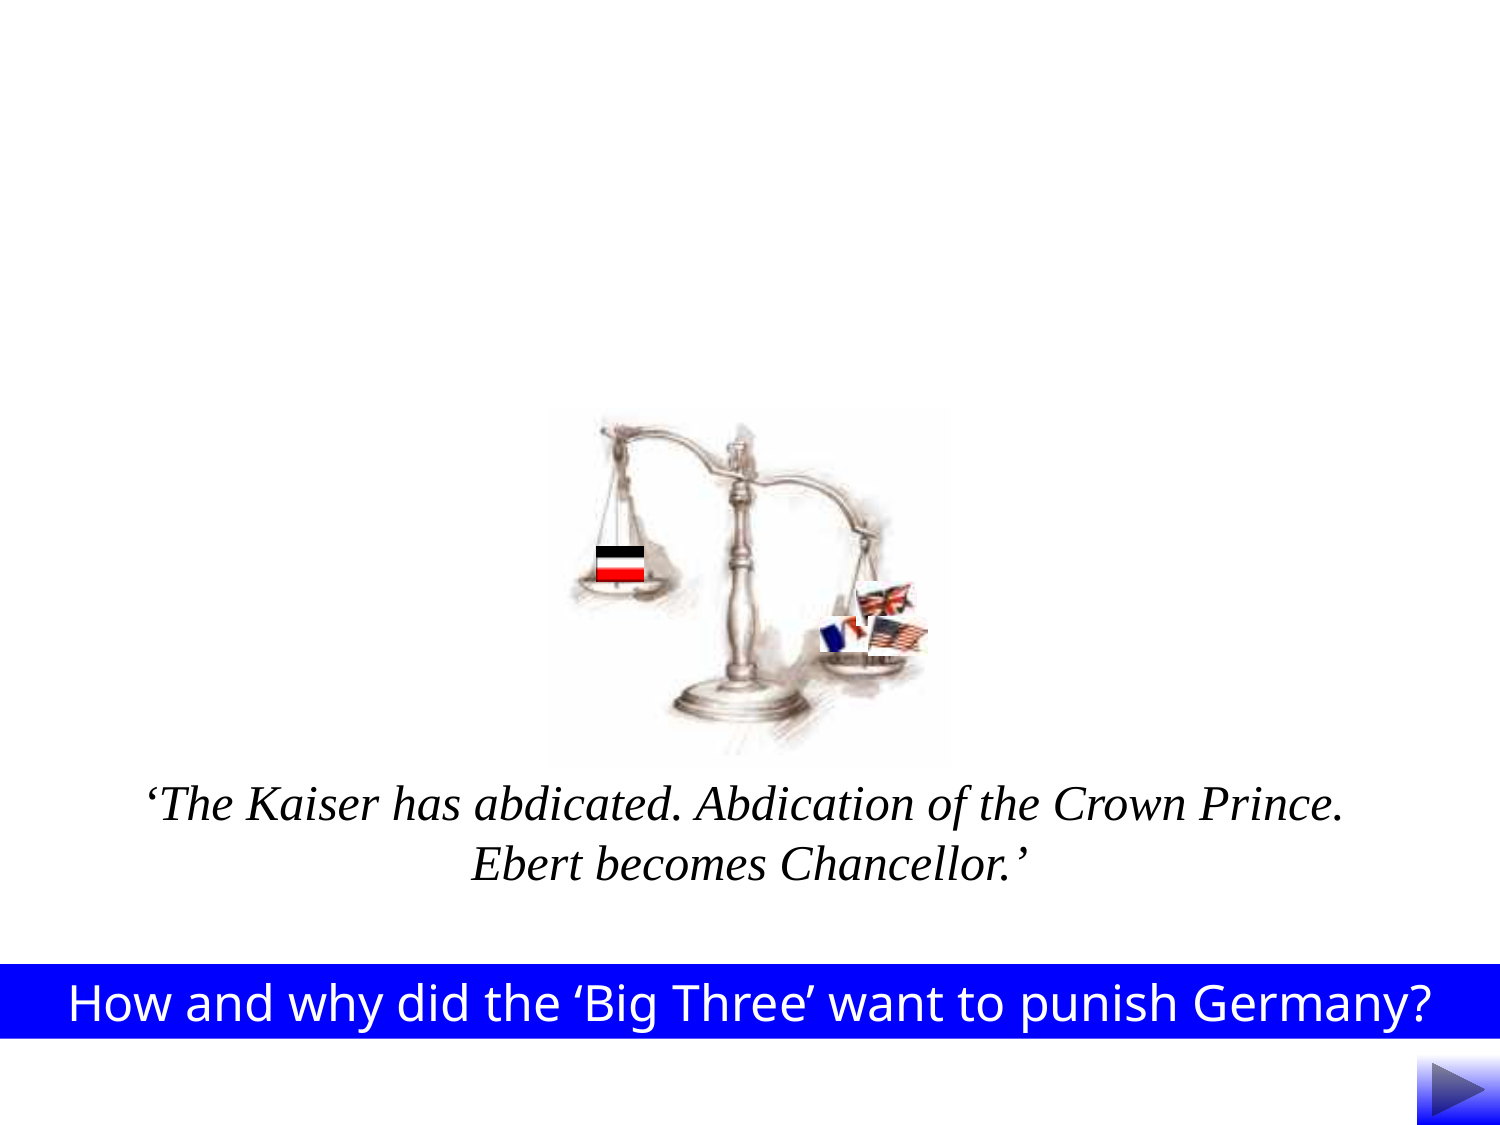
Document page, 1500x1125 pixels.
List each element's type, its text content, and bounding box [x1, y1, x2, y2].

text_box How and why did the ‘Big Three’ want to punish Germany? [0, 964, 1500, 1039]
text_box ‘The Kaiser has abdicated. Abdication of the Crown Prince. Ebert becomes Chancellor.’ [0, 763, 1500, 898]
text_box [1417, 1054, 1500, 1125]
picture [549, 408, 951, 767]
